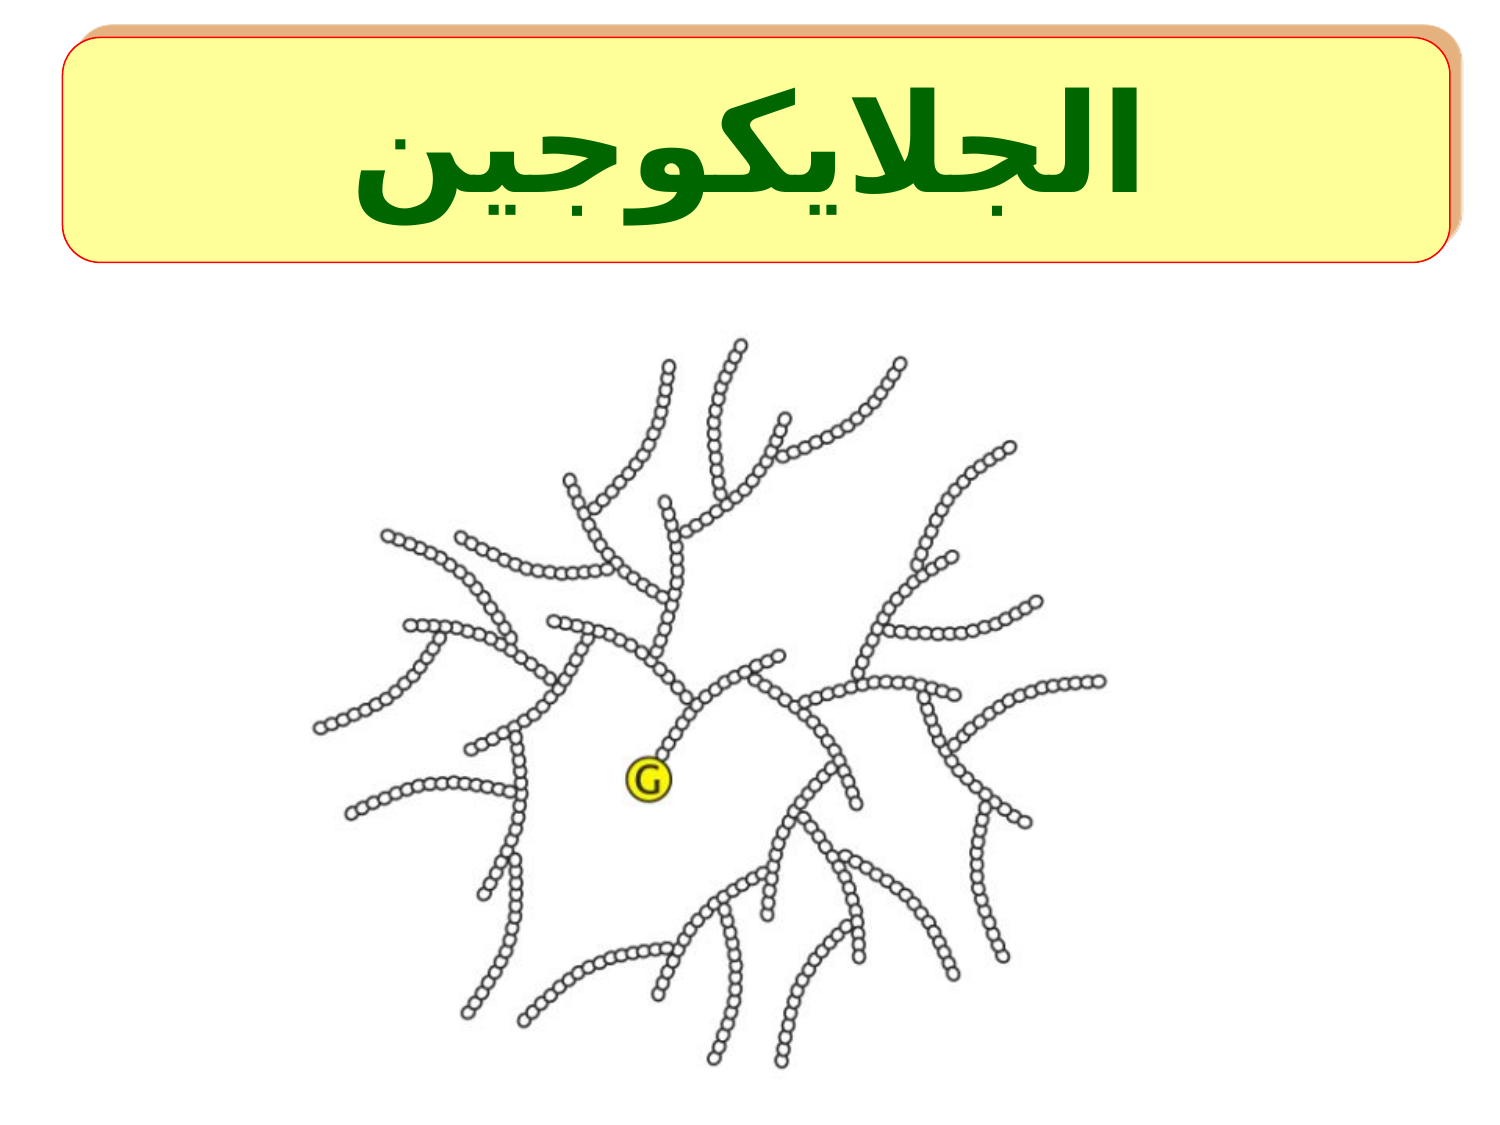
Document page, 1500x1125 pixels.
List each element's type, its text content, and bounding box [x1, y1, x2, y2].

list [147, 280, 1273, 1125]
text_box [62, 39, 1450, 263]
text_box الجلايكوجين [74, 24, 1425, 250]
